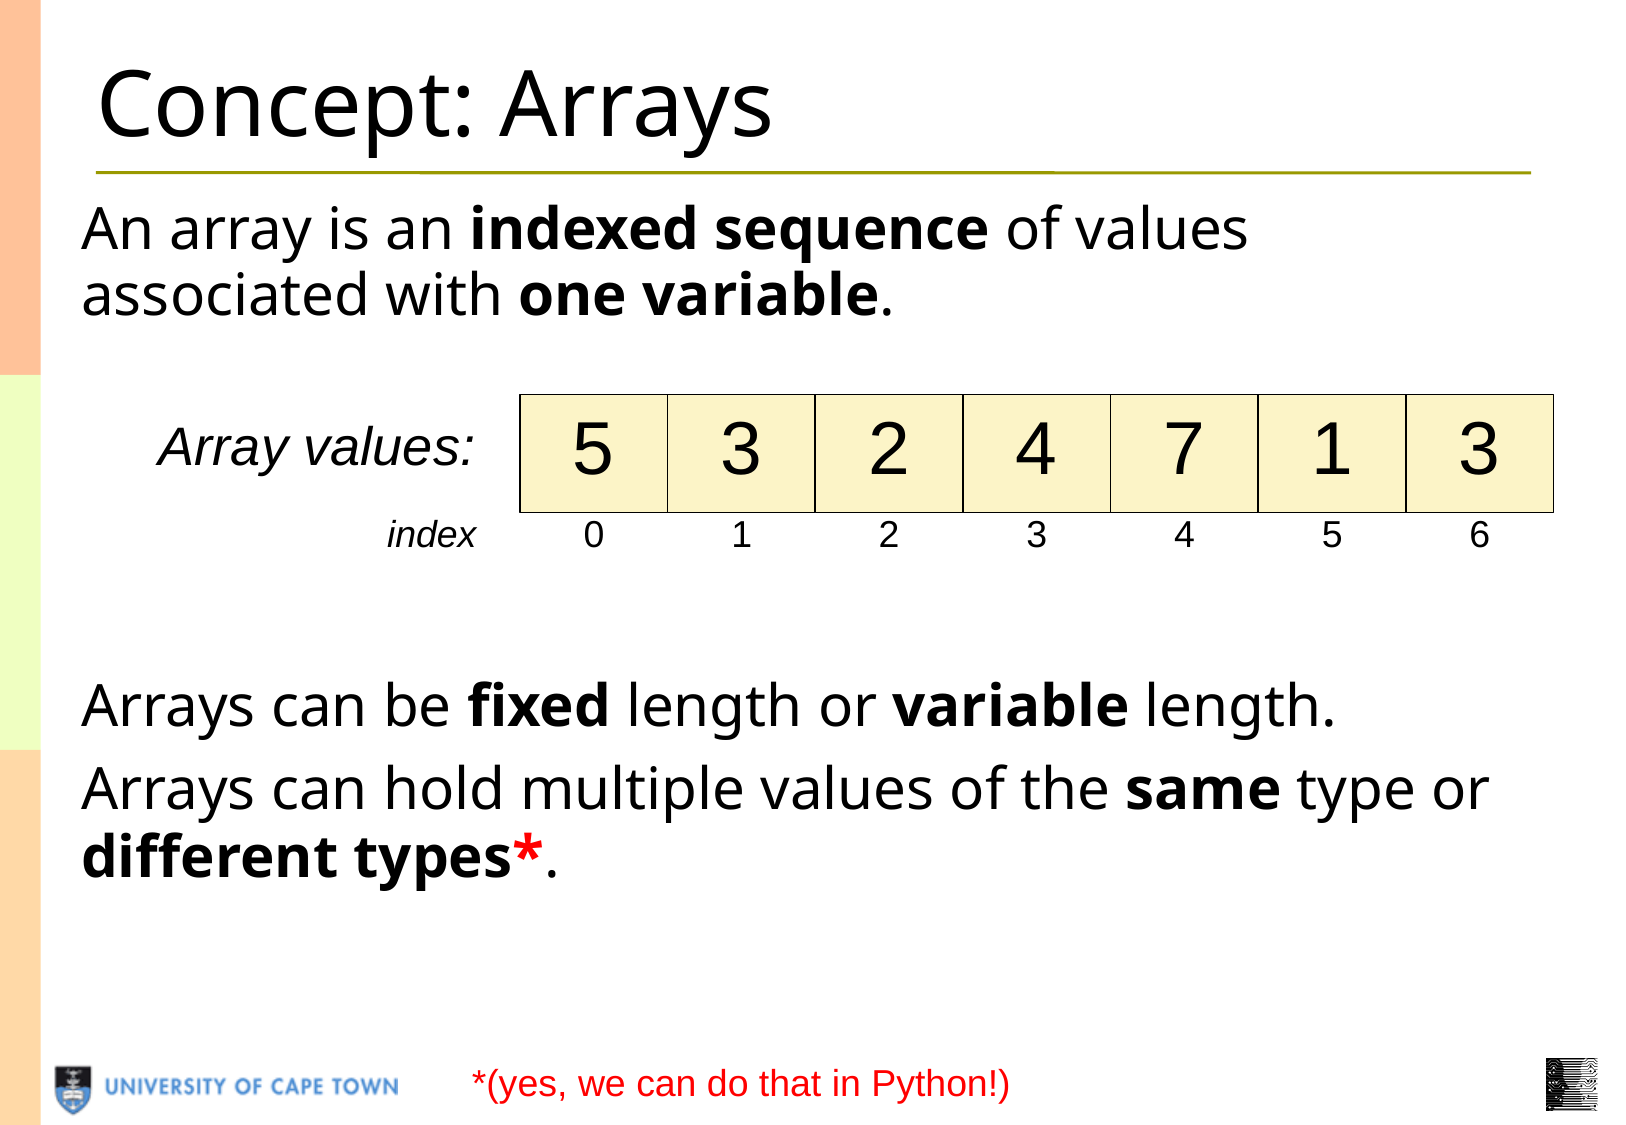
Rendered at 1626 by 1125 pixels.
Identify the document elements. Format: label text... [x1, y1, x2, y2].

picture [1546, 1058, 1598, 1111]
picture [44, 1048, 398, 1125]
text_box 5 [1259, 512, 1406, 562]
text_box 0 [520, 512, 667, 562]
text_box 3 [1405, 394, 1554, 512]
title Concept: Arrays [81, 21, 1543, 180]
text_box 3 [962, 512, 1110, 562]
text_box 5 [519, 394, 667, 512]
text_box 6 [1406, 512, 1554, 562]
text_box index [372, 512, 520, 562]
text_box 1 [667, 512, 815, 562]
text_box *(yes, we can do that in Python!) [457, 1061, 1026, 1111]
text_box Array values: [143, 418, 490, 484]
text_box 1 [1258, 394, 1405, 512]
text_box 2 [815, 394, 962, 512]
text_box 7 [1110, 394, 1258, 512]
text_box 2 [815, 512, 962, 562]
text_box 3 [667, 394, 815, 512]
list An array is an indexed sequence of values associated with one variable. Arrays can be fixed length or variable length. Arrays can hold multiple values of the same type or different types*. [81, 196, 1543, 991]
text_box 4 [1110, 512, 1259, 562]
text_box 4 [962, 394, 1110, 512]
